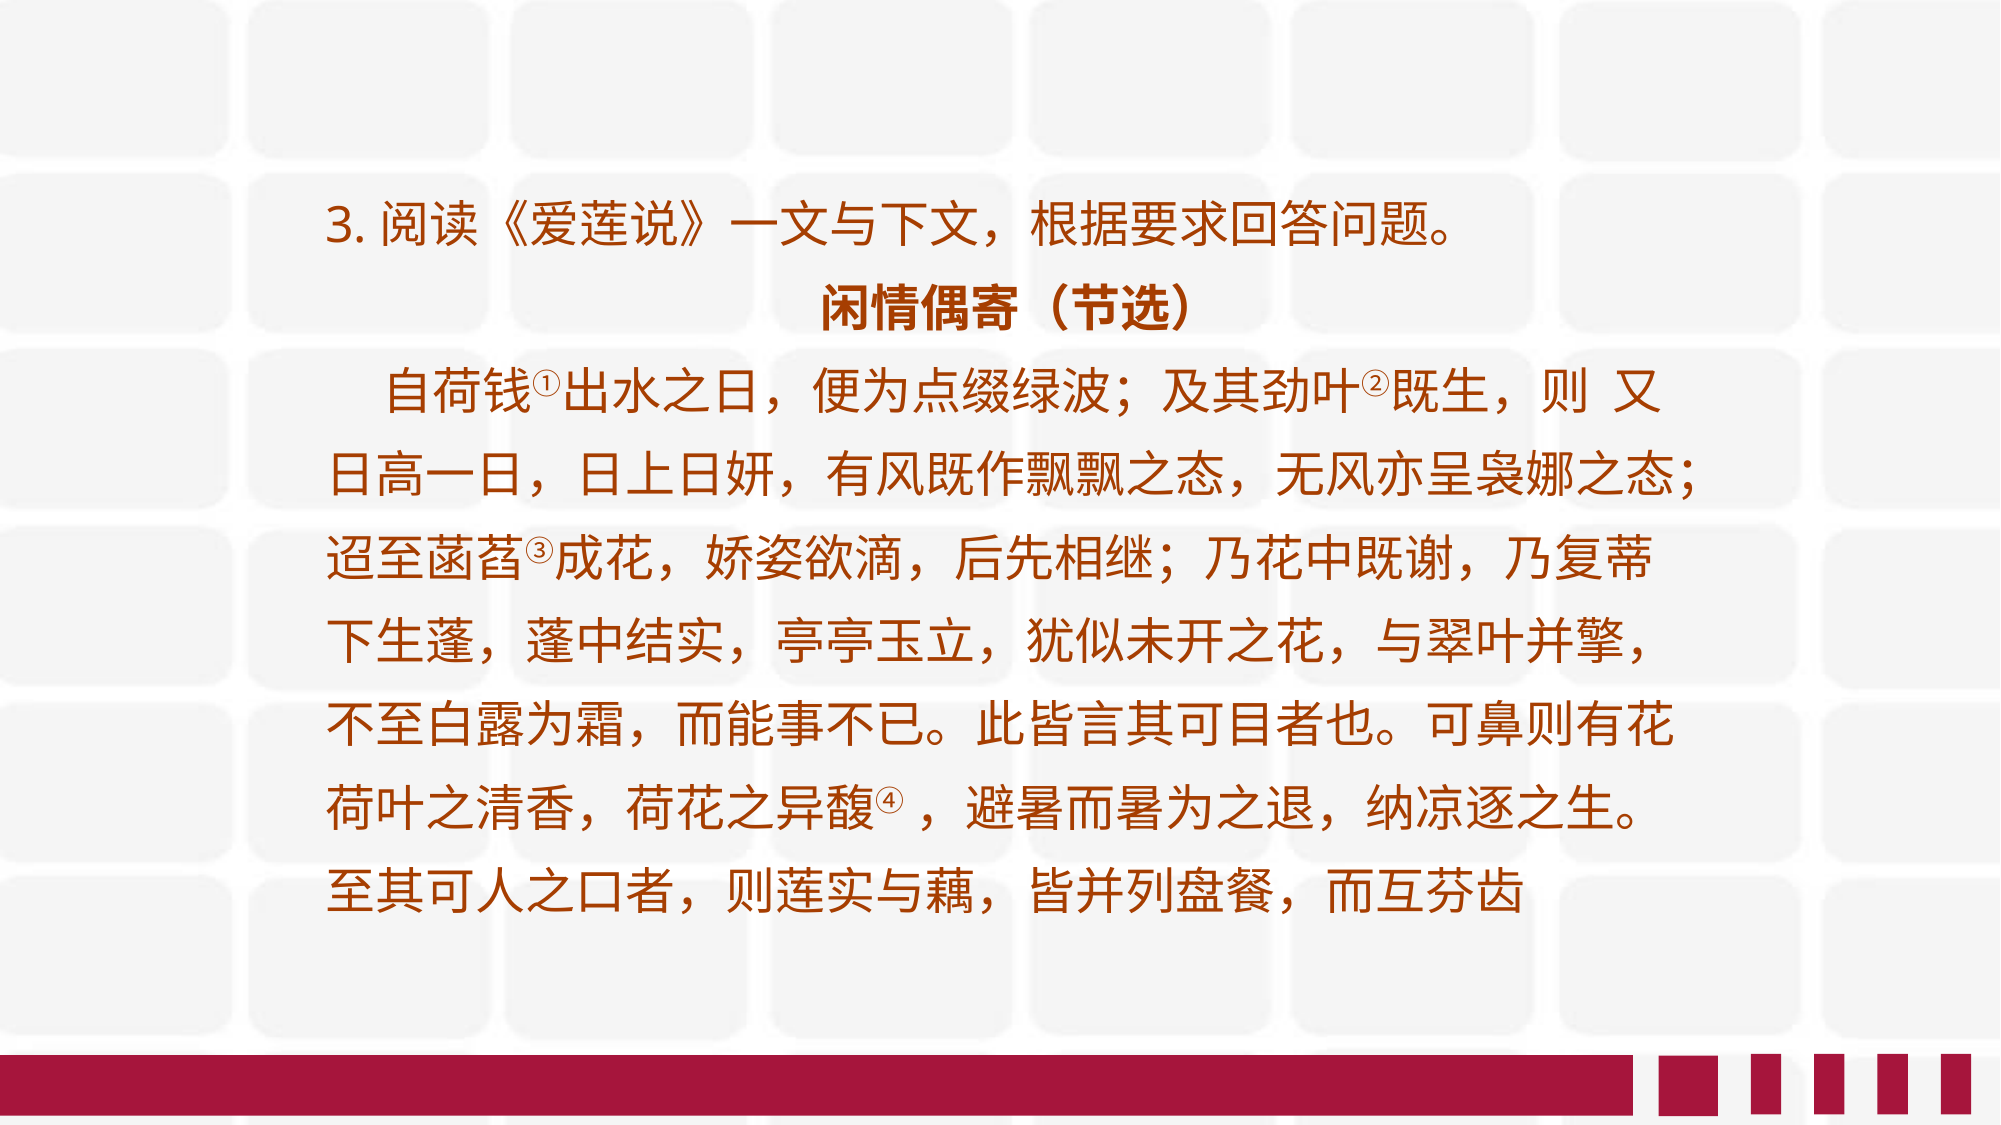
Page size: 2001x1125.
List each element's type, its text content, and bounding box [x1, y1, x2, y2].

list 3.阅读《爱莲说》一文与下文，根据要求回答问题。 闲情偶寄（节选） 自荷钱①出水之日，便为点缀绿波；及其劲叶②既生，则 又日高一日，日上日妍，有风既作飘飘之态，无风亦呈袅娜之态；迢至菡萏③成花，娇姿欲滴，后先相继；乃花中既谢，乃复蒂下生蓬，蓬中结实，亭亭玉立，犹似未开之花，与翠叶并擎，不至白露为霜，而能事不已。此皆言其可目者也。可鼻则有花荷叶之清香，荷花之异馥④ ，避暑而暑为之退，纳凉逐之生。至其可人之口者，则莲实与藕，皆并列盘餐，而互芬齿 [314, 164, 1693, 1013]
picture [0, 0, 2000, 1125]
